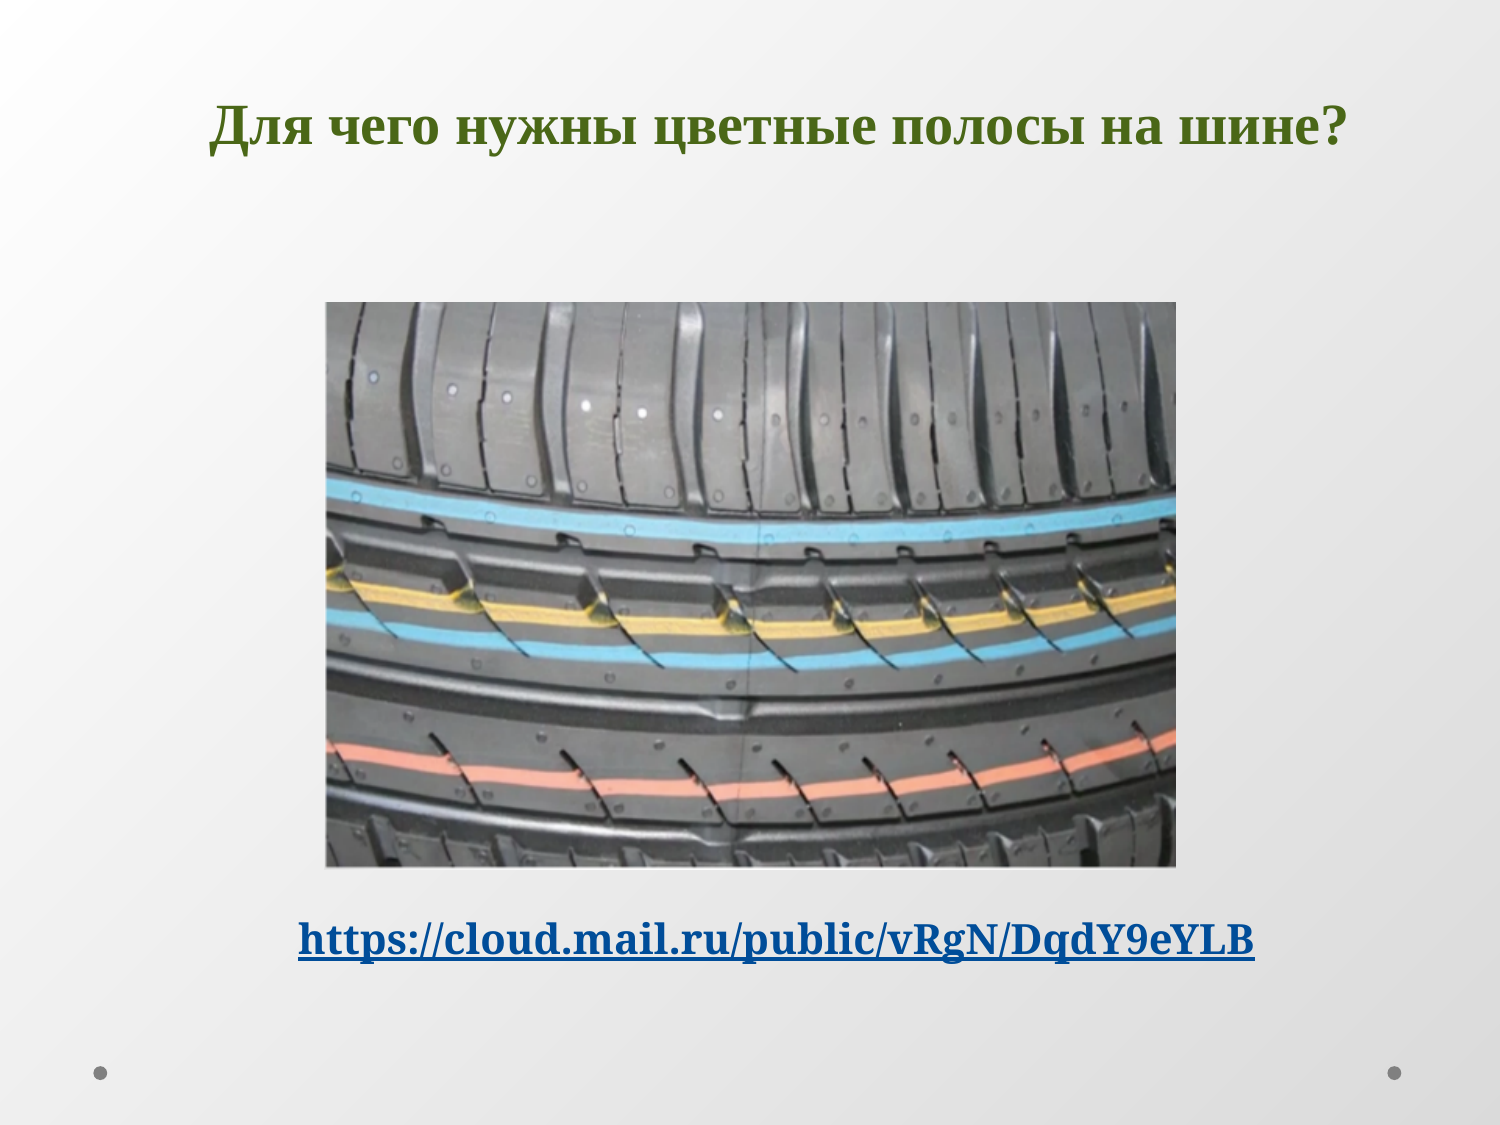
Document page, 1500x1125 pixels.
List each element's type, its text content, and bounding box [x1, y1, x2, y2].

picture [324, 302, 1176, 870]
text_box https://cloud.mail.ru/public/vRgN/DqdY9eYLB [283, 905, 1276, 1027]
text_box Для чего нужны цветные полосы на шине? [123, 67, 1435, 174]
